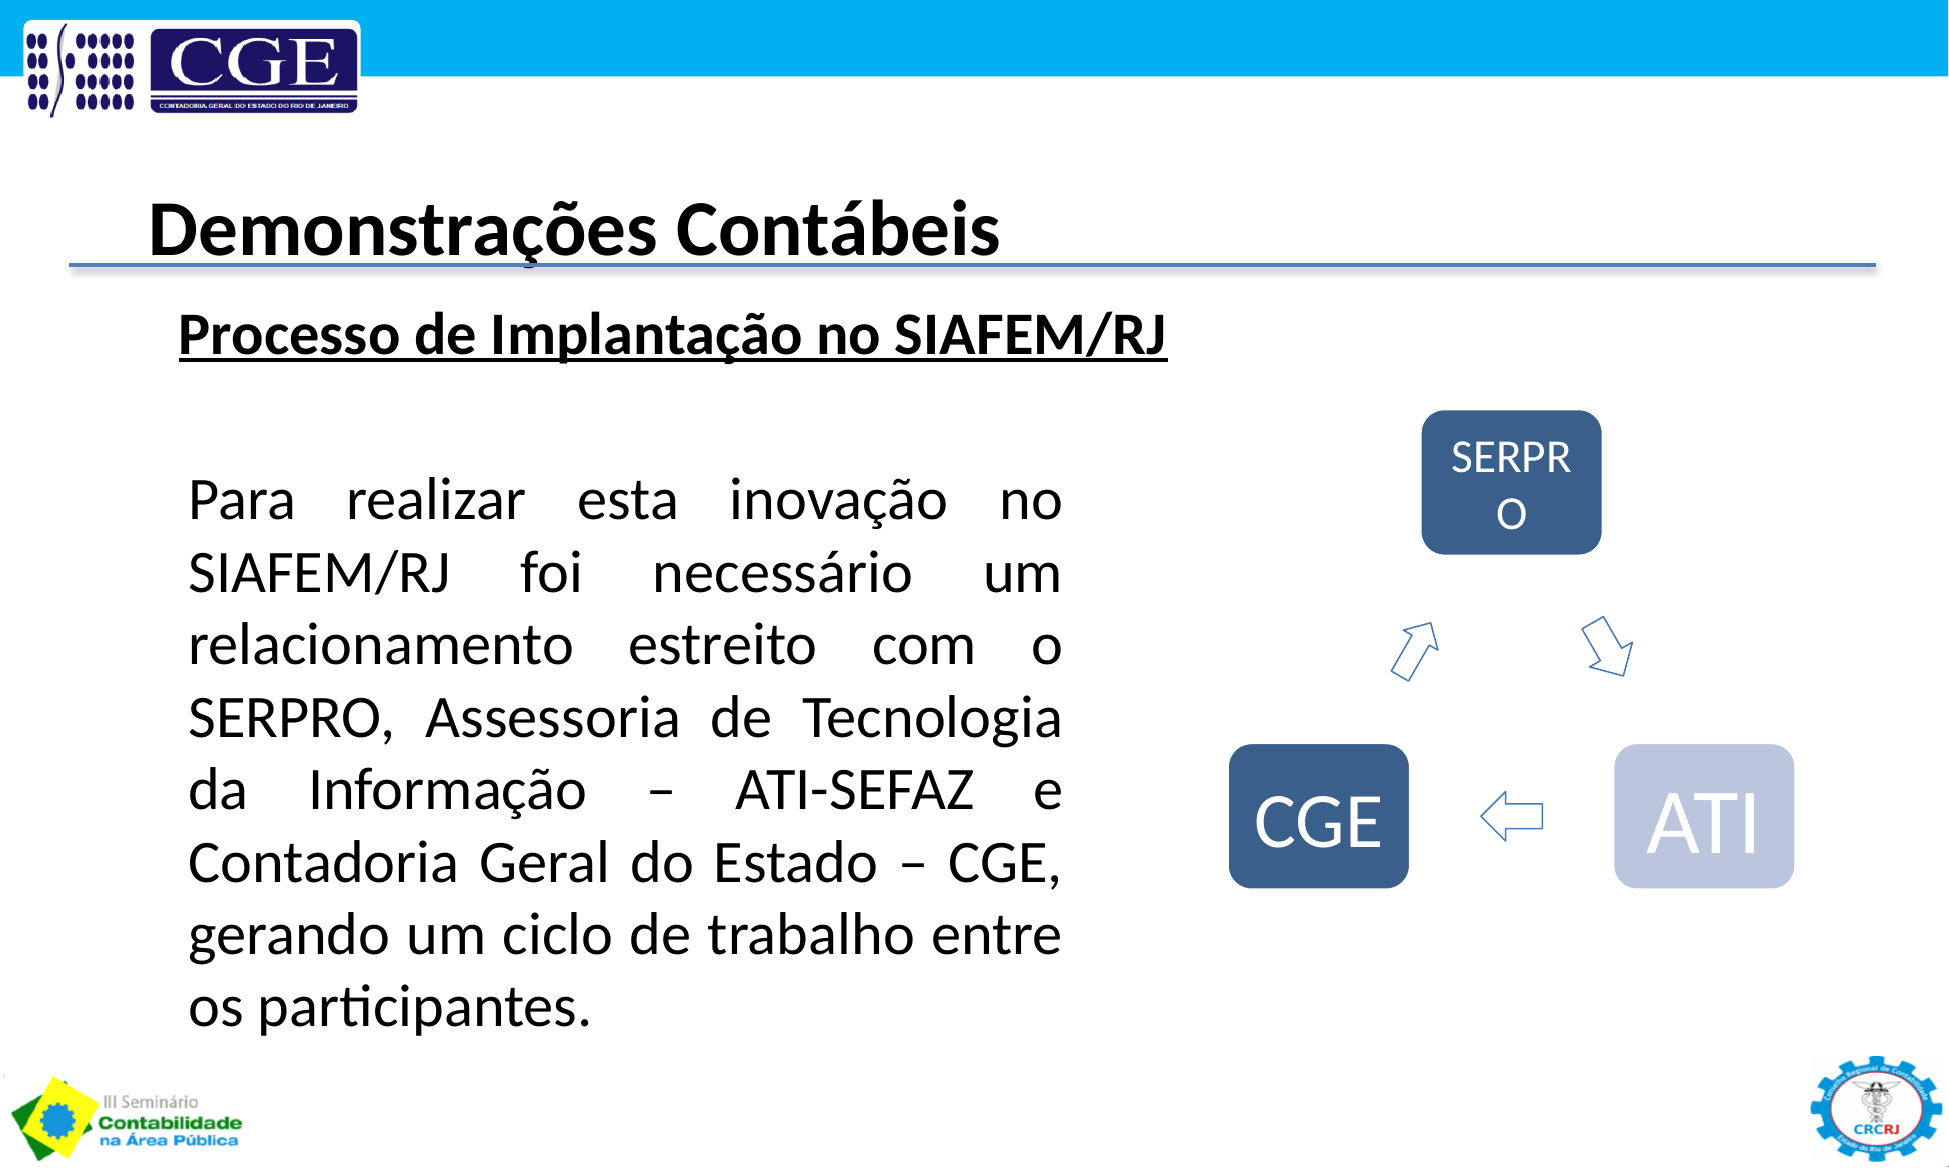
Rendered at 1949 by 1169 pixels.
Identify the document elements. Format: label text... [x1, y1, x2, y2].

picture [3, 1075, 254, 1168]
text_box Processo de Implantação no SIAFEM/RJ [160, 284, 1850, 376]
picture [1803, 1056, 1949, 1167]
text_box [1143, 407, 1881, 1003]
title Demonstrações Contábeis [0, 167, 1297, 336]
picture [23, 20, 361, 118]
table_cell Intragovernamentais [73, 267, 1297, 274]
text_box Para realizar esta inovação no SIAFEM/RJ foi necessário um relacionamento estreito com o SERPRO, Assessoria de Tecnologia da Informação – ATI-SEFAZ e Contadoria Geral do Estado – CGE, gerando um ciclo de trabalho entre os participantes. [170, 450, 1082, 1039]
